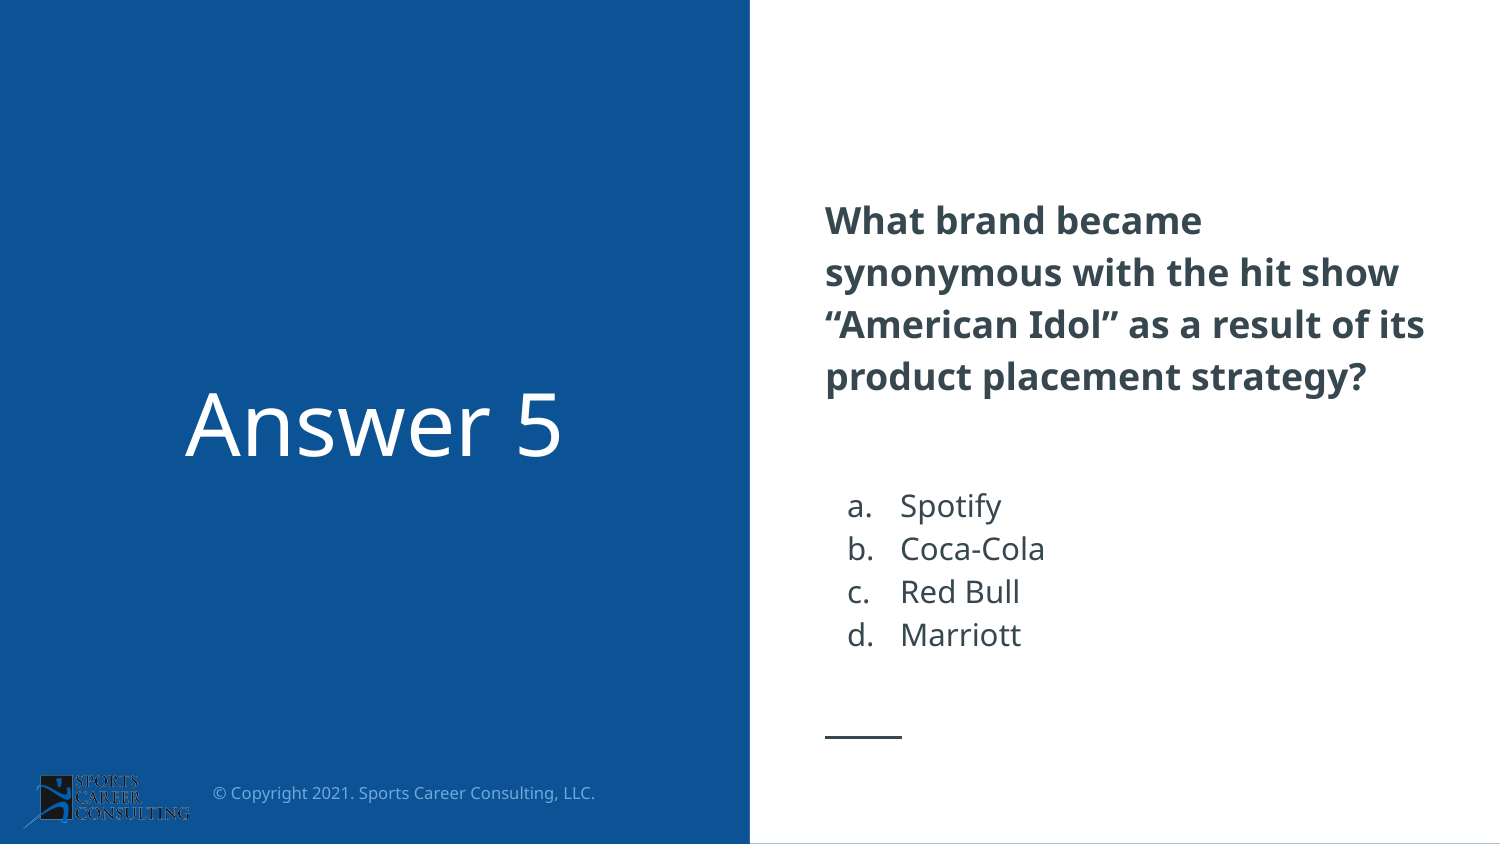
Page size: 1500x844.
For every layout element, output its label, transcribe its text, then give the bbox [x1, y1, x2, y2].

list What brand became synonymous with the hit show “American Idol” as a result of its product placement strategy? Spotify Coca-Cola Red Bull Marriott [810, 118, 1455, 725]
picture [22, 774, 190, 829]
text_box © Copyright 2021. Sports Career Consulting, LLC. [197, 767, 750, 838]
title Answer 5 [43, 298, 708, 546]
